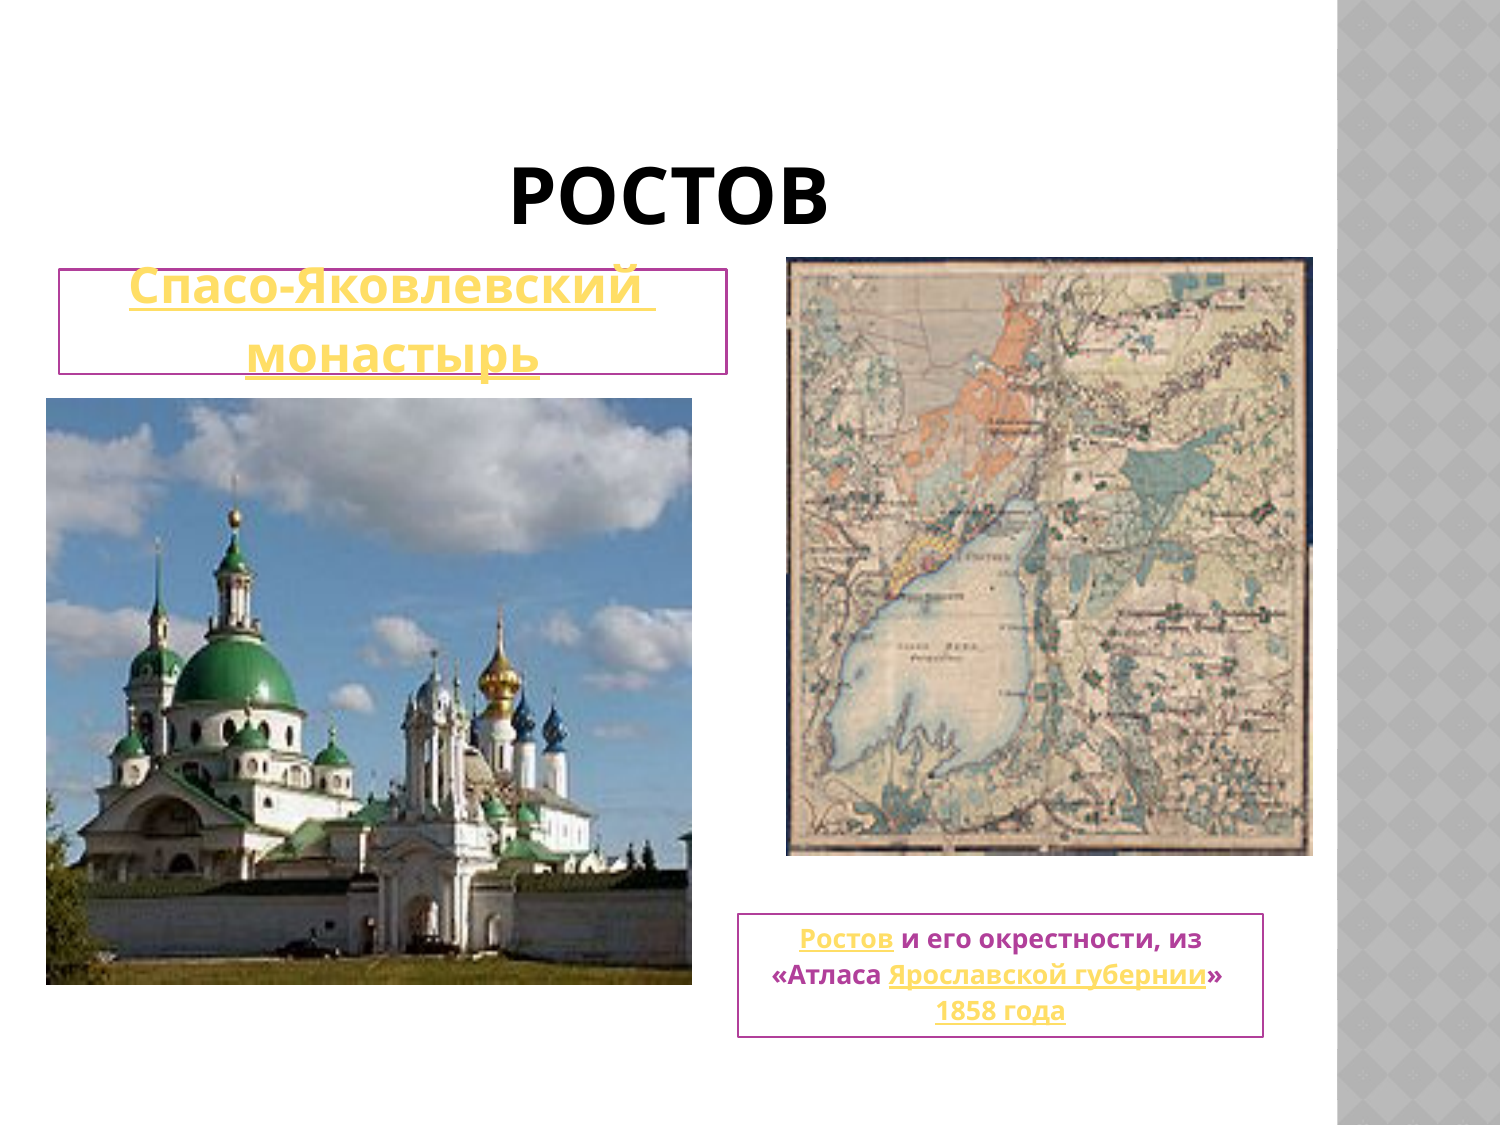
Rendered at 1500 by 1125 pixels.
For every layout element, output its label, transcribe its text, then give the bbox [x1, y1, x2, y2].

title Ростов [75, 52, 1263, 240]
list Спасо-Яковлевский монастырь [58, 268, 728, 375]
list Ростов и его окрестности, из «Атласа Ярославской губернии» 1858 года [737, 913, 1264, 1038]
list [46, 397, 692, 985]
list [786, 257, 1313, 856]
